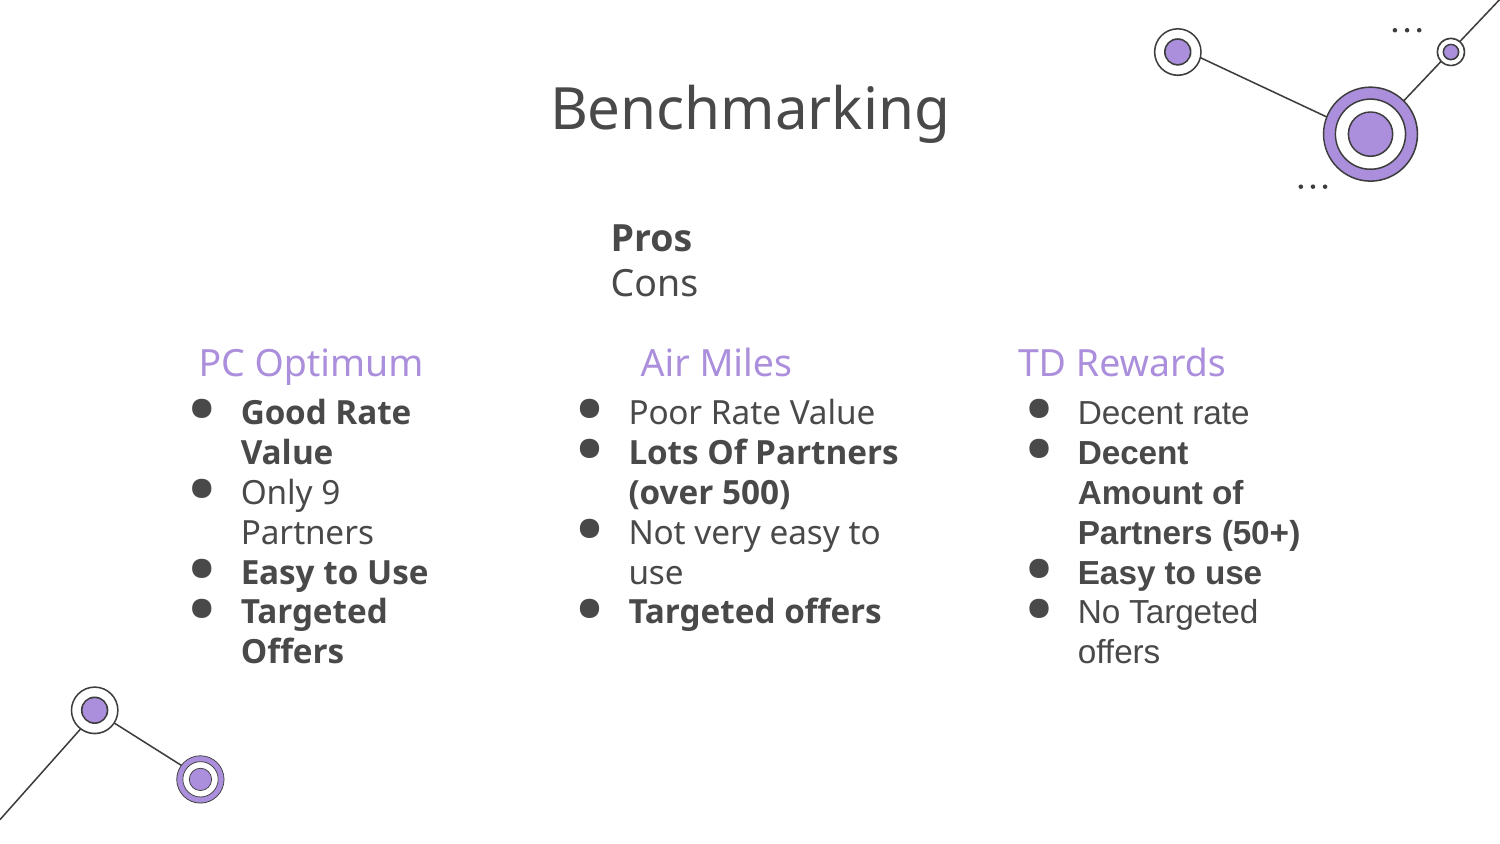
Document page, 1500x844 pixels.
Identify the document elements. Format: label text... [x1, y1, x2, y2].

subtitle Air Miles [582, 323, 851, 376]
subtitle TD Rewards [987, 323, 1257, 376]
title Benchmarking [362, 56, 1138, 151]
subtitle Good Rate Value Only 9 Partners Easy to Use Targeted Offers [150, 376, 472, 521]
subtitle Poor Rate Value Lots Of Partners (over 500) Not very easy to use Targeted offers [538, 376, 921, 521]
subtitle Decent rate Decent Amount of Partners (50+) Easy to use No Targeted offers [987, 376, 1332, 521]
subtitle PC Optimum [176, 323, 446, 376]
text_box Pros Cons [595, 198, 905, 319]
